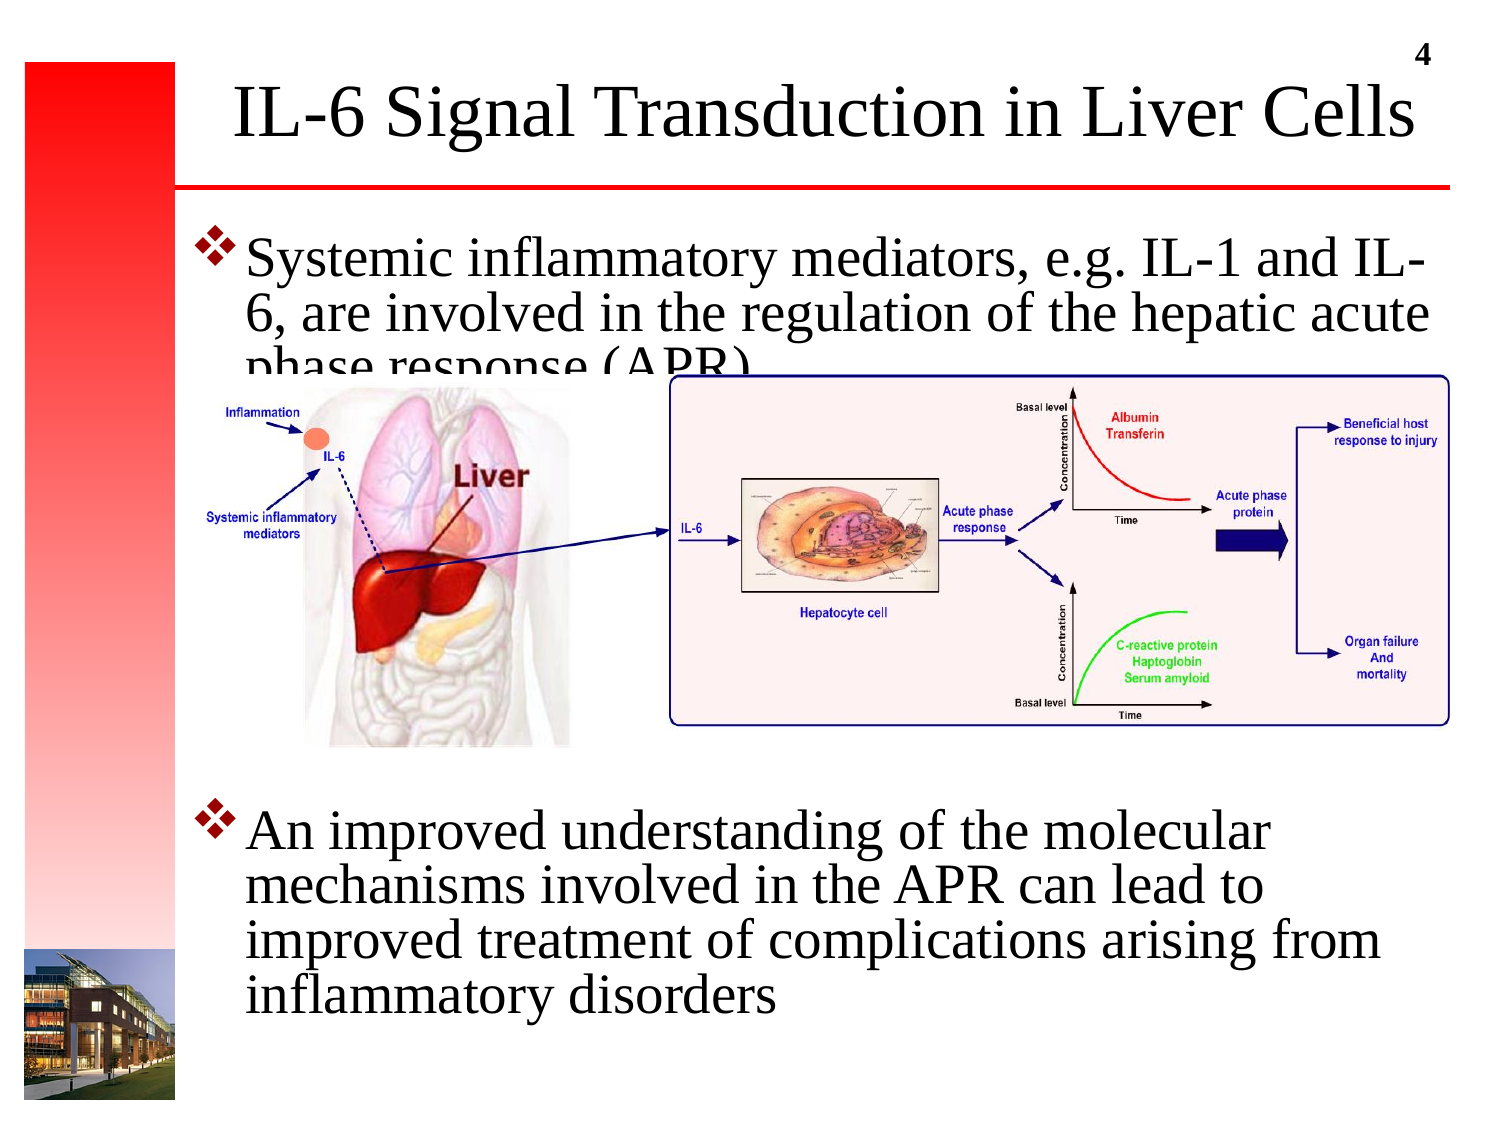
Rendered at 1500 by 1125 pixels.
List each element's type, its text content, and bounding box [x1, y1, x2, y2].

text_box Systemic inflammatory mediators, e.g. IL-1 and IL-6, are involved in the regulation of the hepatic acute phase response (APR) An improved understanding of the molecular mechanisms involved in the APR can lead to improved treatment of complications arising from inflammatory disorders [174, 224, 1475, 1038]
picture [206, 374, 1451, 749]
title IL-6 Signal Transduction in Liver Cells [199, 37, 1451, 176]
picture [24, 949, 175, 1100]
